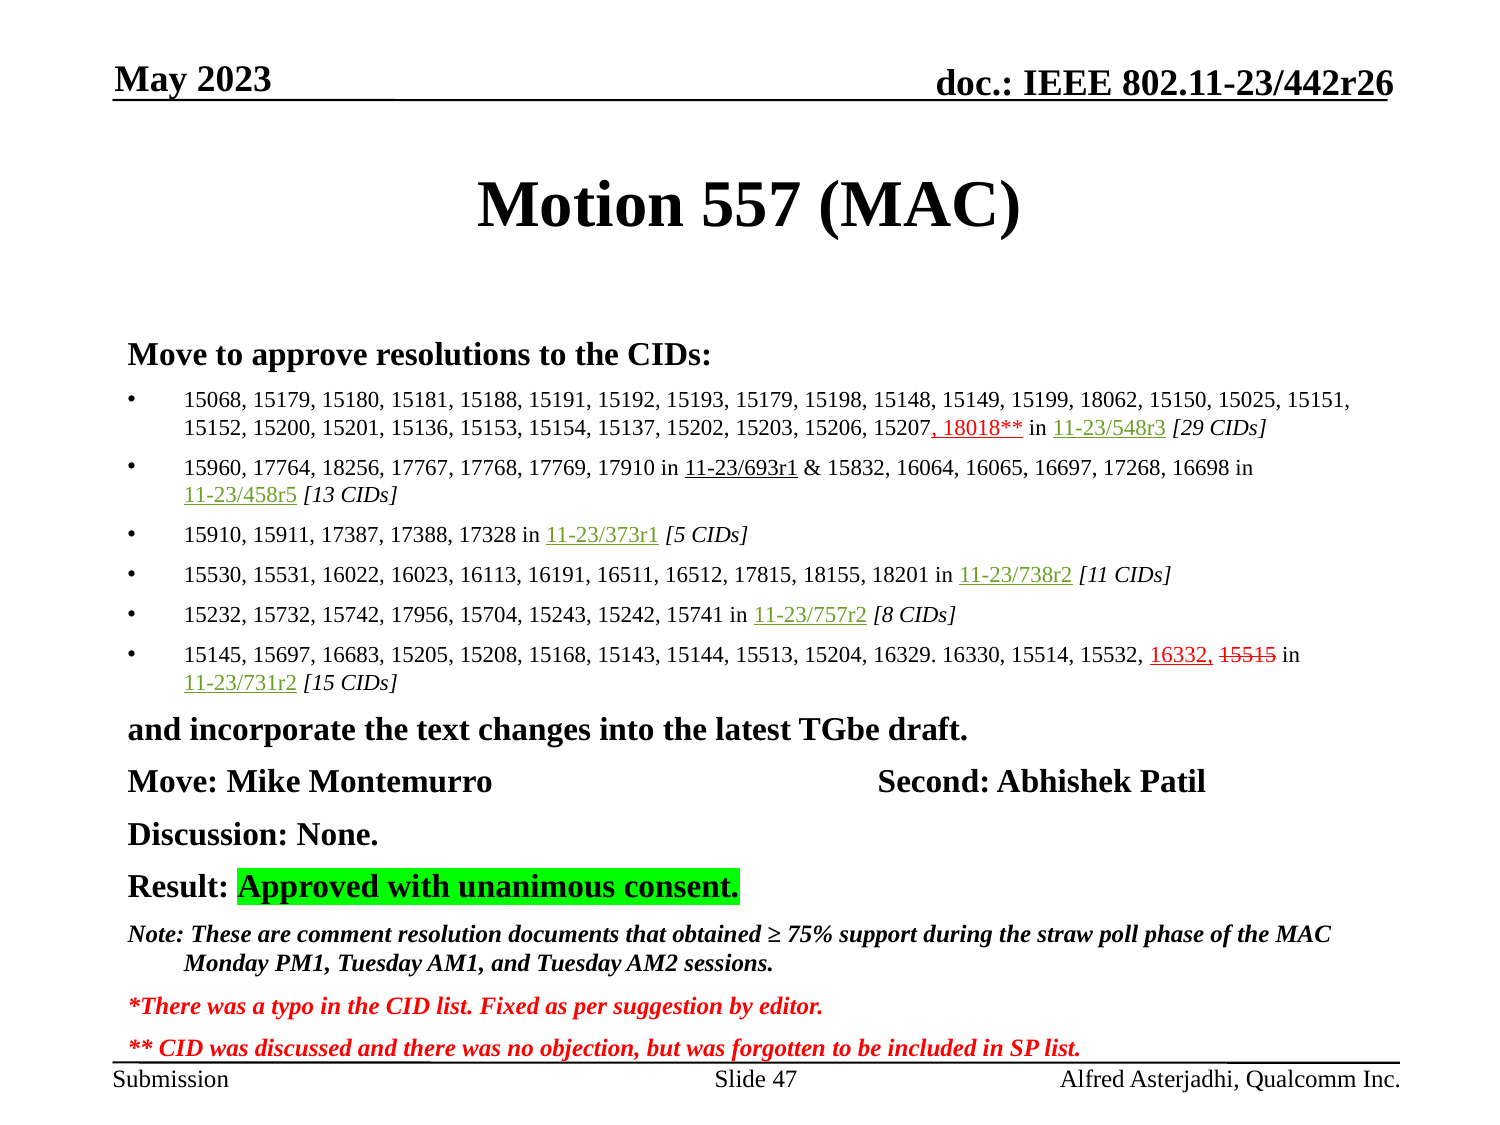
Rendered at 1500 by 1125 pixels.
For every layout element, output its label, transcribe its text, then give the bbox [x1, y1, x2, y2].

slide_number Slide 47 [712, 1061, 800, 1123]
title Motion 557 (MAC) [112, 112, 1388, 288]
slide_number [114, 54, 423, 100]
list Move to approve resolutions to the CIDs: 15068, 15179, 15180, 15181, 15188, 15191, 15192, 15193, 15179, 15198, 15148, 15149, 15199, 18062, 15150, 15025, 15151, 15152, 15200, 15201, 15136, 15153, 15154, 15137, 15202, 15203, 15206, 15207, 18018** in 11-23/548r3 [29 CIDs] 15960, 17764, 18256, 17767, 17768, 17769, 17910 in 11-23/693r1 & 15832, 16064, 16065, 16697, 17268, 16698 in 11-23/458r5 [13 CIDs] 15910, 15911, 17387, 17388, 17328 in 11-23/373r1 [5 CIDs] 15530, 15531, 16022, 16023, 16113, 16191, 16511, 16512, 17815, 18155, 18201 in 11-23/738r2 [11 CIDs] 15232, 15732, 15742, 17956, 15704, 15243, 15242, 15741 in 11-23/757r2 [8 CIDs] 15145, 15697, 16683, 15205, 15208, 15168, 15143, 15144, 15513, 15204, 16329. 16330, 15514, 15532, 16332, 15515 in 11-23/731r2 [15 CIDs] and incorporate the text changes into the latest TGbe draft. Move: Mike Montemurro Second: Abhishek Patil Discussion: None. Result: Approved with unanimous consent. Note: These are comment resolution documents that obtained ≥ 75% support during the straw poll phase of the MAC Monday PM1, Tuesday AM1, and Tuesday AM2 sessions. *There was a typo in the CID list. Fixed as per suggestion by editor. ** CID was discussed and there was no objection, but was forgotten to be included in SP list. [112, 324, 1388, 1063]
footer Alfred Asterjadhi, Qualcomm Inc. [878, 1061, 1402, 1093]
